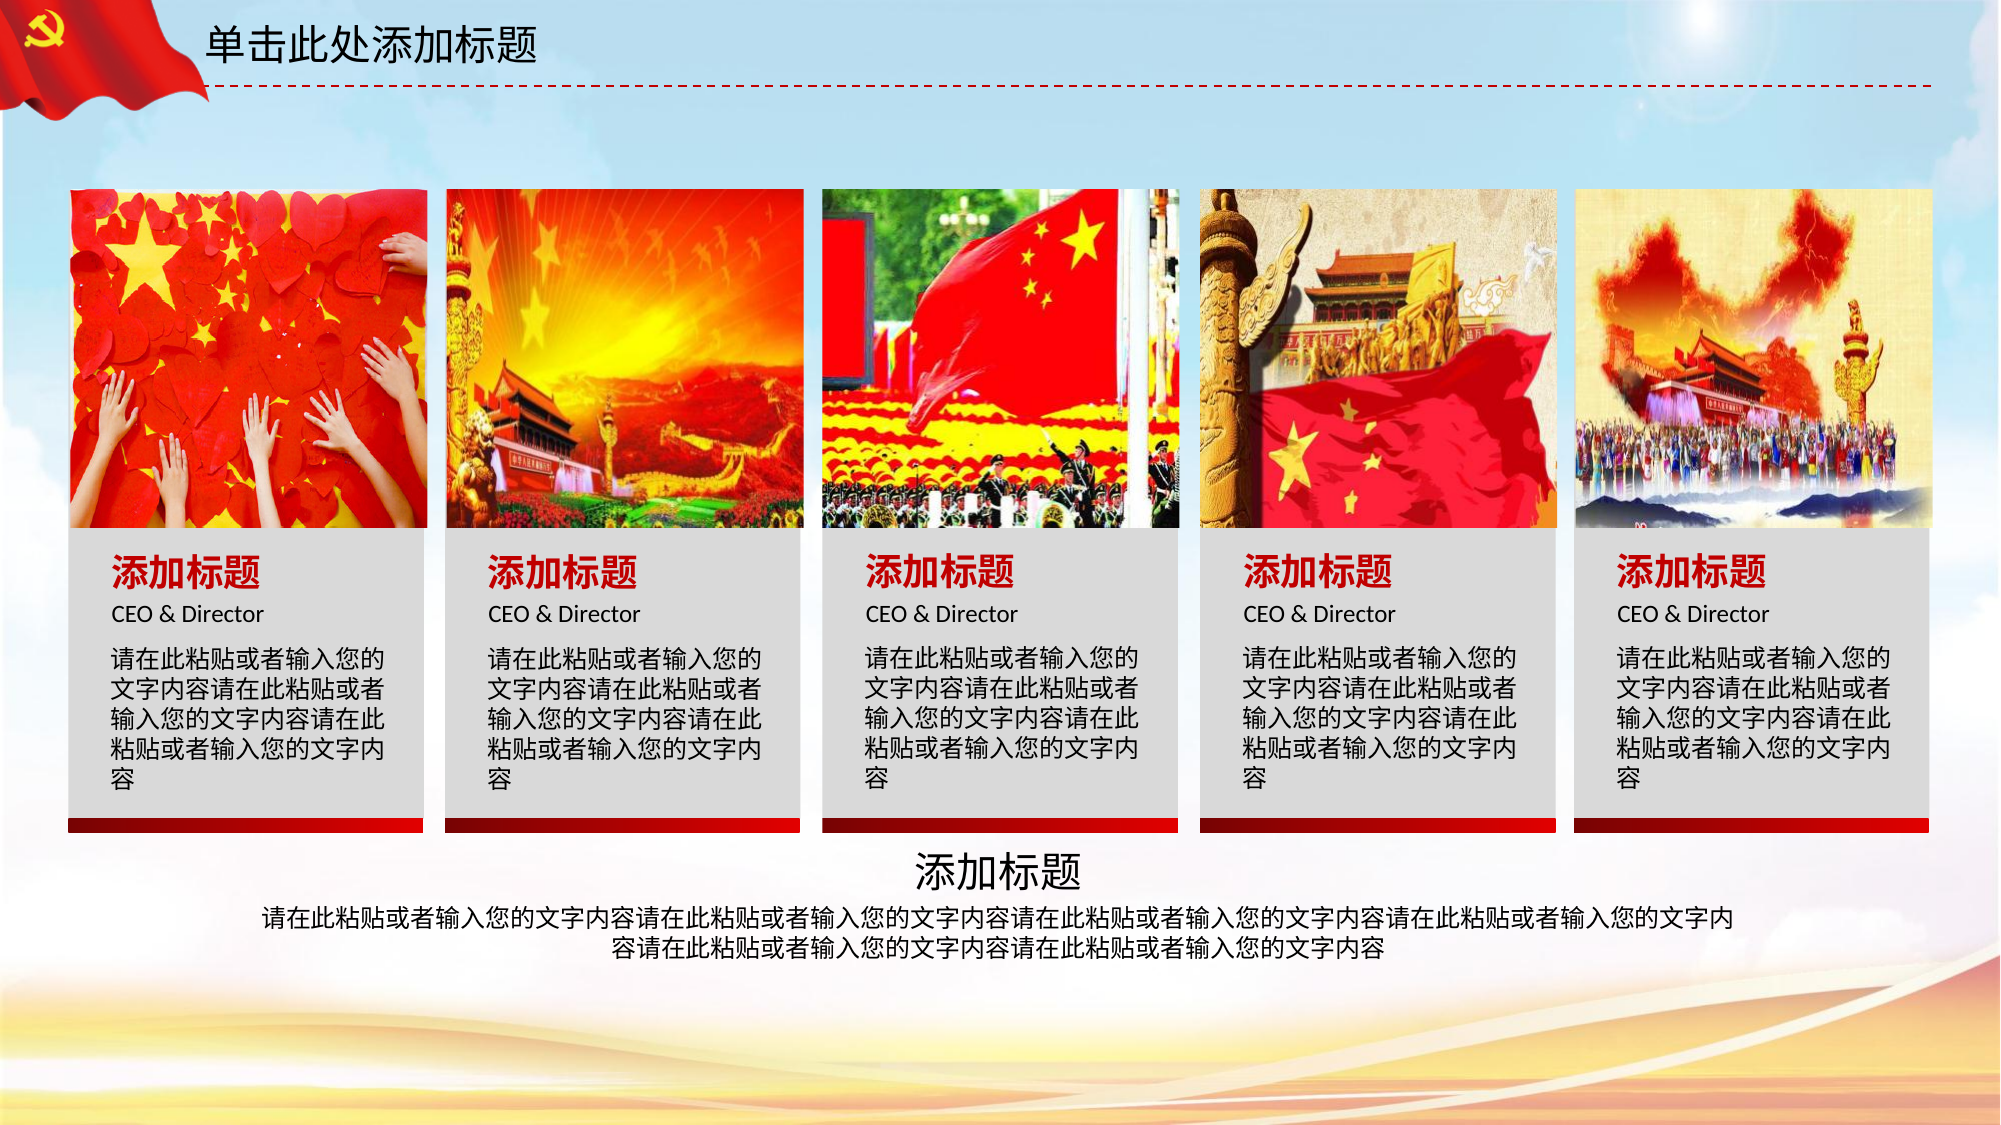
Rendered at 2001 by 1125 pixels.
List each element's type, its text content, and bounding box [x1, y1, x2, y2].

title 单击此处添加标题 [222, 7, 583, 86]
text_box 请在此粘贴或者输入您的文字内容请在此粘贴或者输入您的文字内容请在此粘贴或者输入您的文字内容请在此粘贴或者输入您的文字内容请在此粘贴或者输入您的文字内容请在此粘贴或者输入您的文字内容 [238, 895, 1759, 970]
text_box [445, 190, 801, 833]
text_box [1200, 189, 1556, 833]
text_box [1930, 189, 1934, 529]
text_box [68, 190, 424, 833]
text_box [446, 189, 805, 529]
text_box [1574, 189, 1930, 833]
text_box [69, 189, 428, 529]
picture [0, 0, 2001, 1125]
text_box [822, 189, 1178, 833]
text_box 添加标题 [900, 838, 1097, 895]
